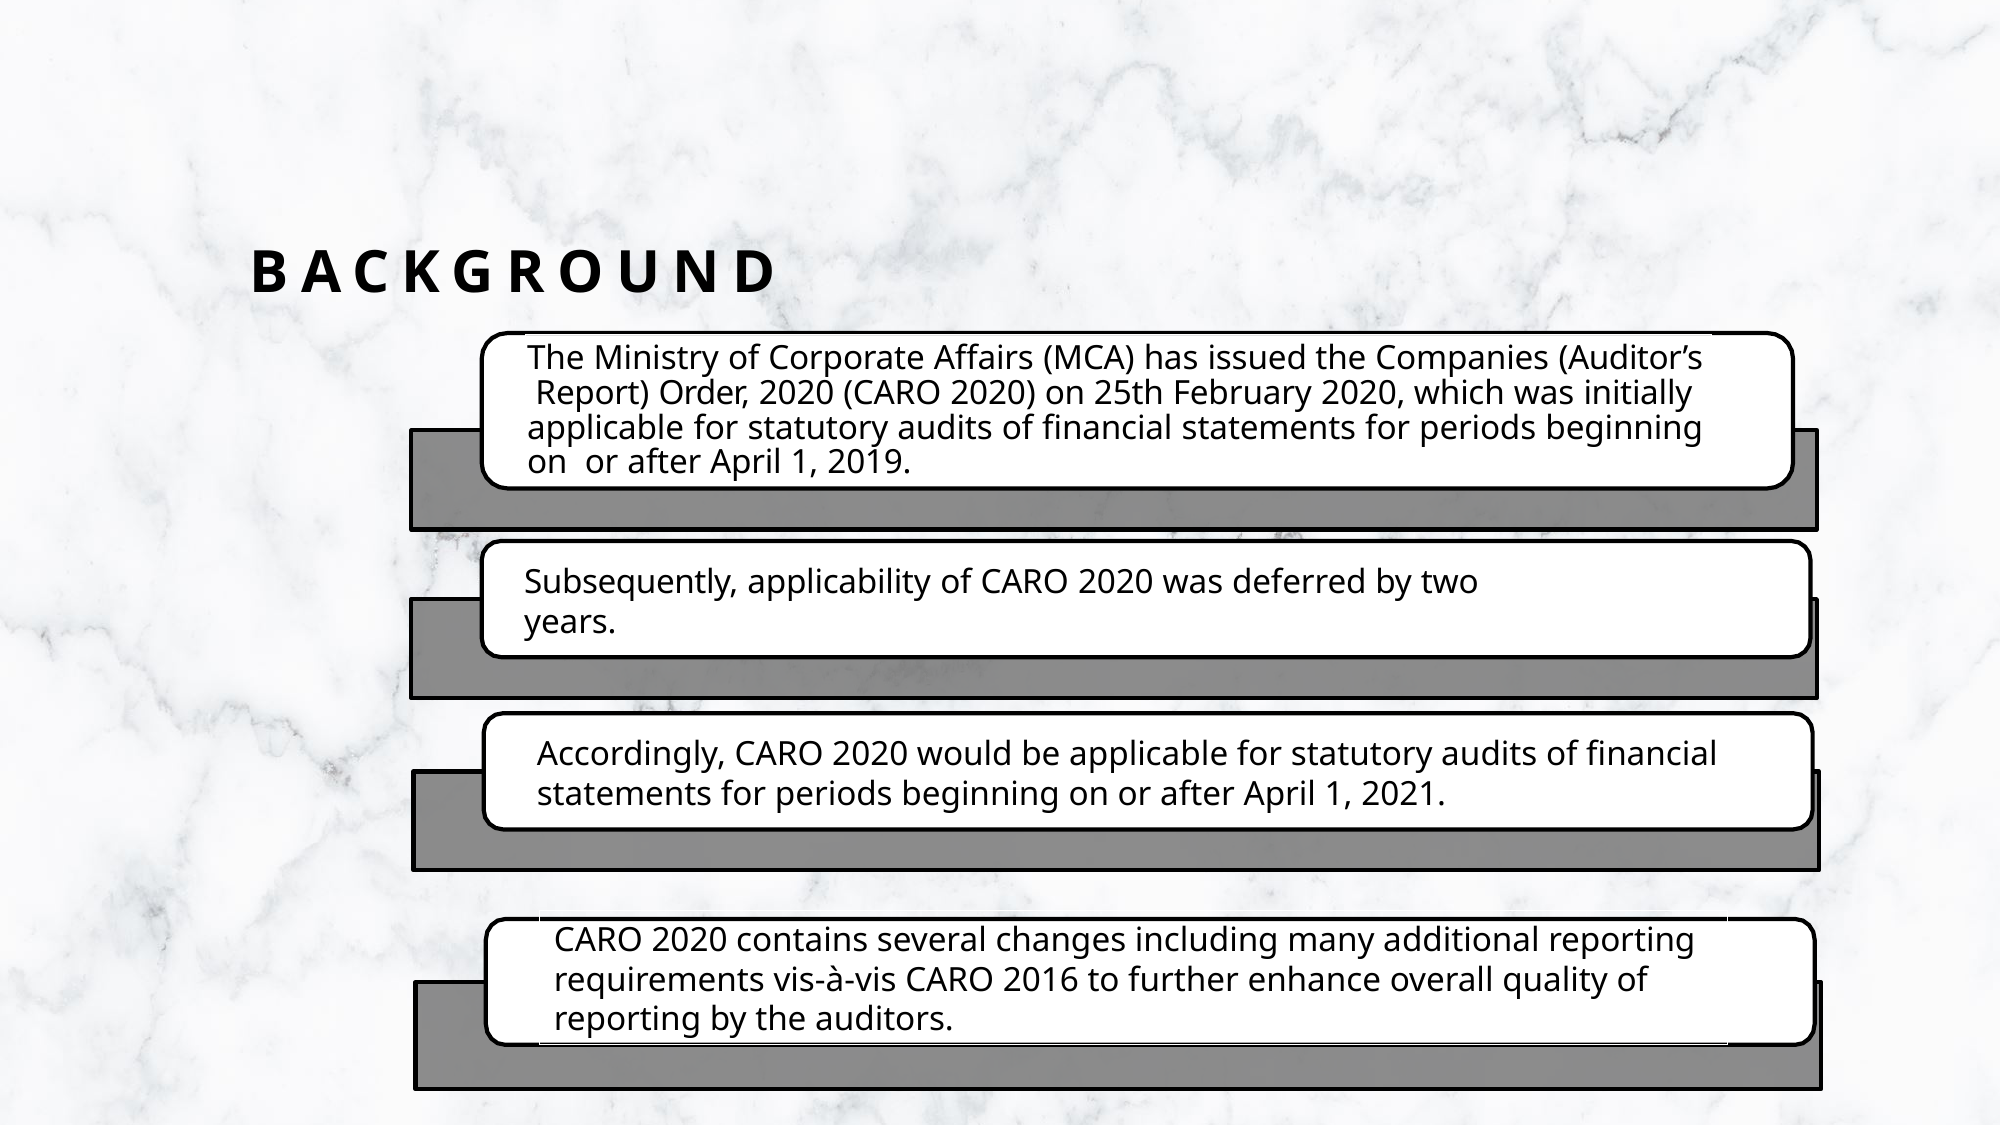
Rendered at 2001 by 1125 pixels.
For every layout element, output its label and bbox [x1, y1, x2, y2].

text_box [413, 916, 1824, 1092]
text_box [411, 710, 1822, 873]
text_box [409, 538, 1819, 701]
text_box [409, 330, 1819, 532]
picture [0, 0, 2000, 1125]
